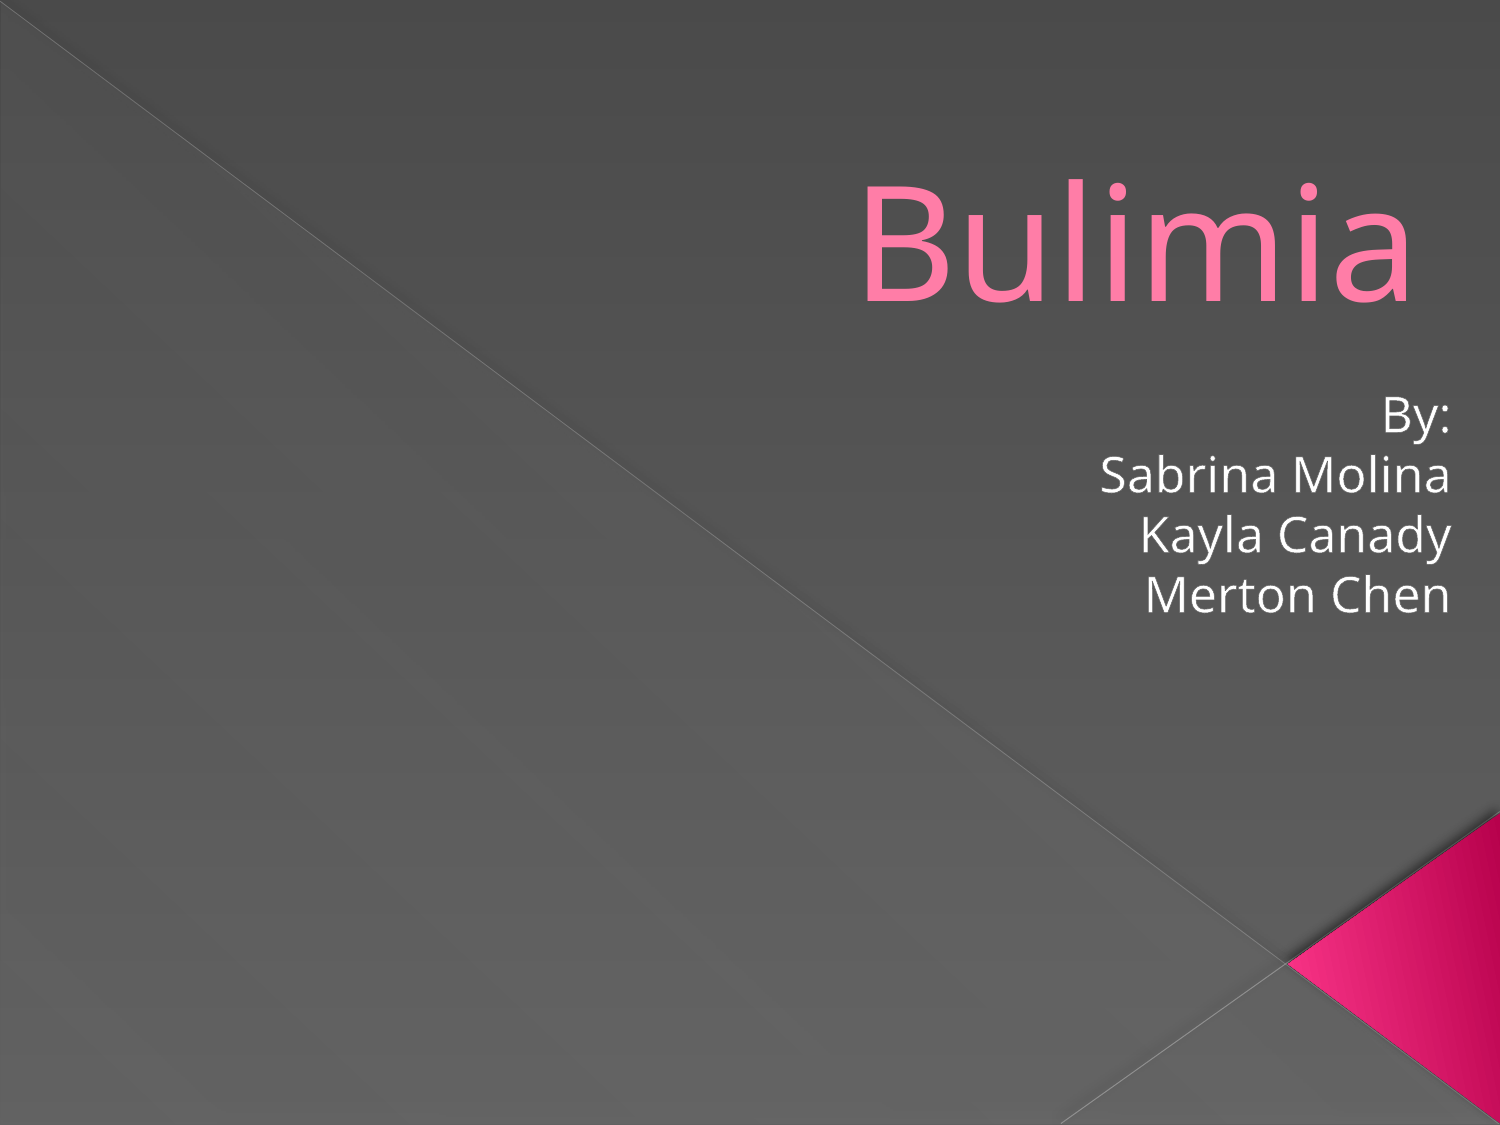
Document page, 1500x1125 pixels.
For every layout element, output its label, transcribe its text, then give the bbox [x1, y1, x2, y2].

subtitle By: Sabrina Molina Kayla Canady Merton Chen [150, 375, 1473, 663]
title Bulimia [112, 99, 1436, 342]
